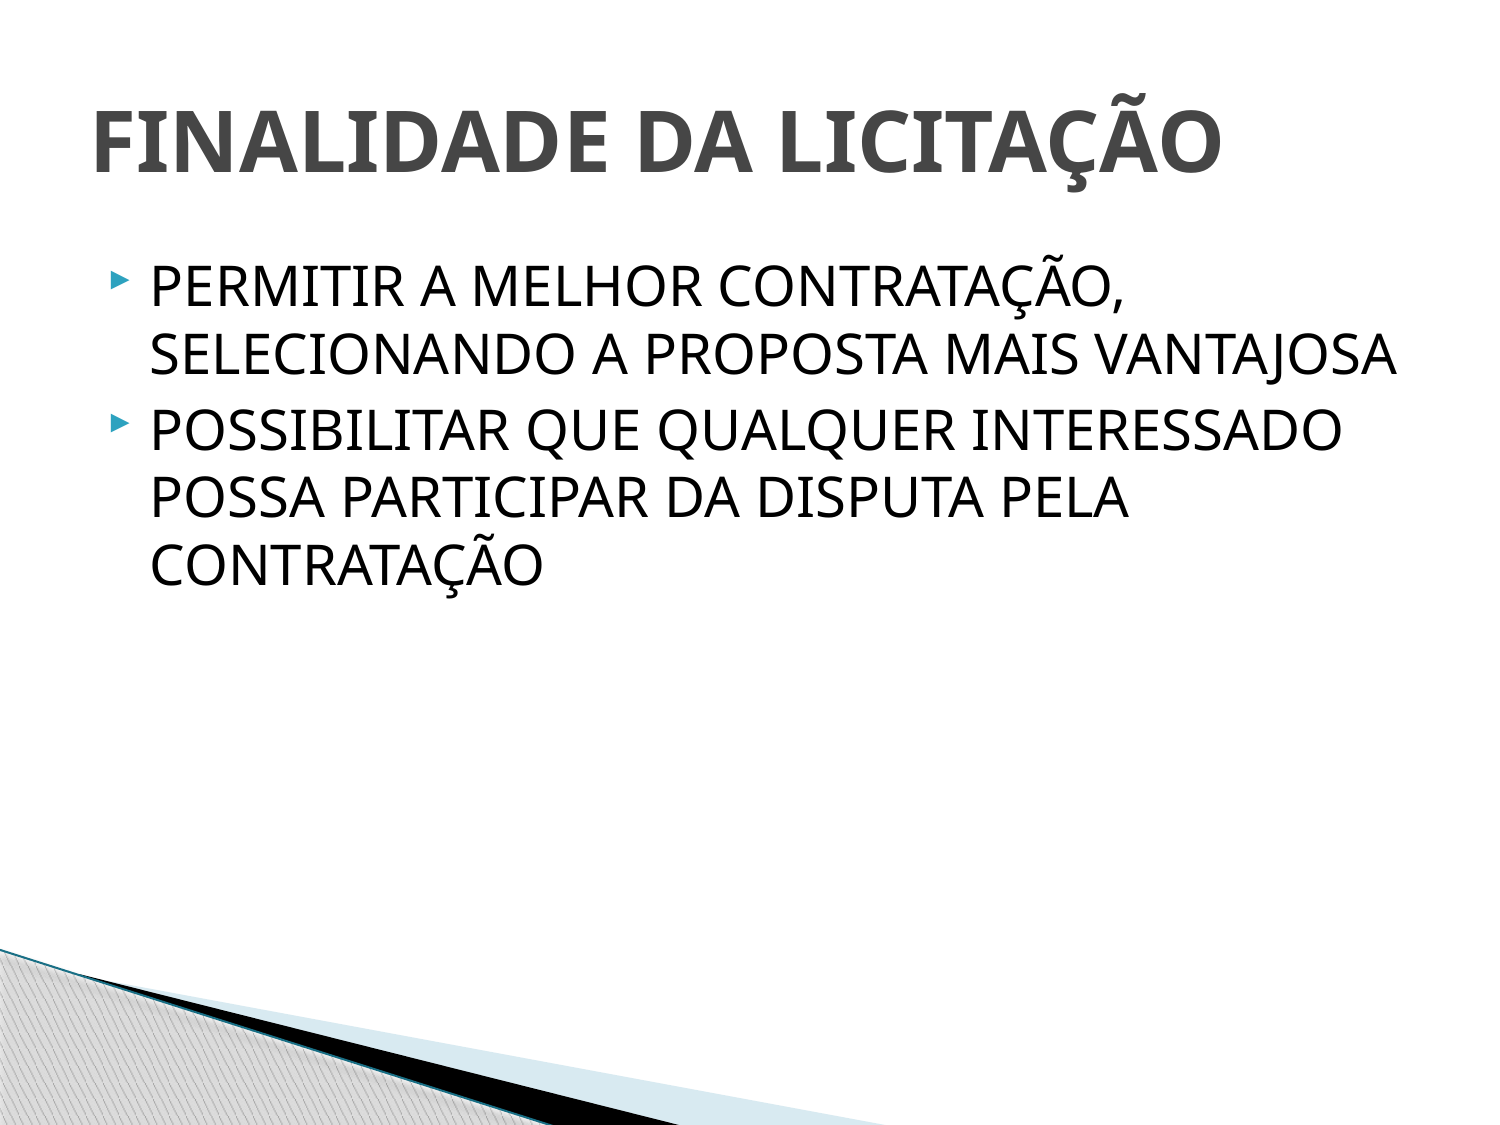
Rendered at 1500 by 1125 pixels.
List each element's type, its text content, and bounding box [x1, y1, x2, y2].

title FINALIDADE DA LICITAÇÃO [75, 45, 1425, 233]
list PERMITIR A MELHOR CONTRATAÇÃO, SELECIONANDO A PROPOSTA MAIS VANTAJOSA POSSIBILITAR QUE QUALQUER INTERESSADO POSSA PARTICIPAR DA DISPUTA PELA CONTRATAÇÃO [75, 243, 1425, 986]
